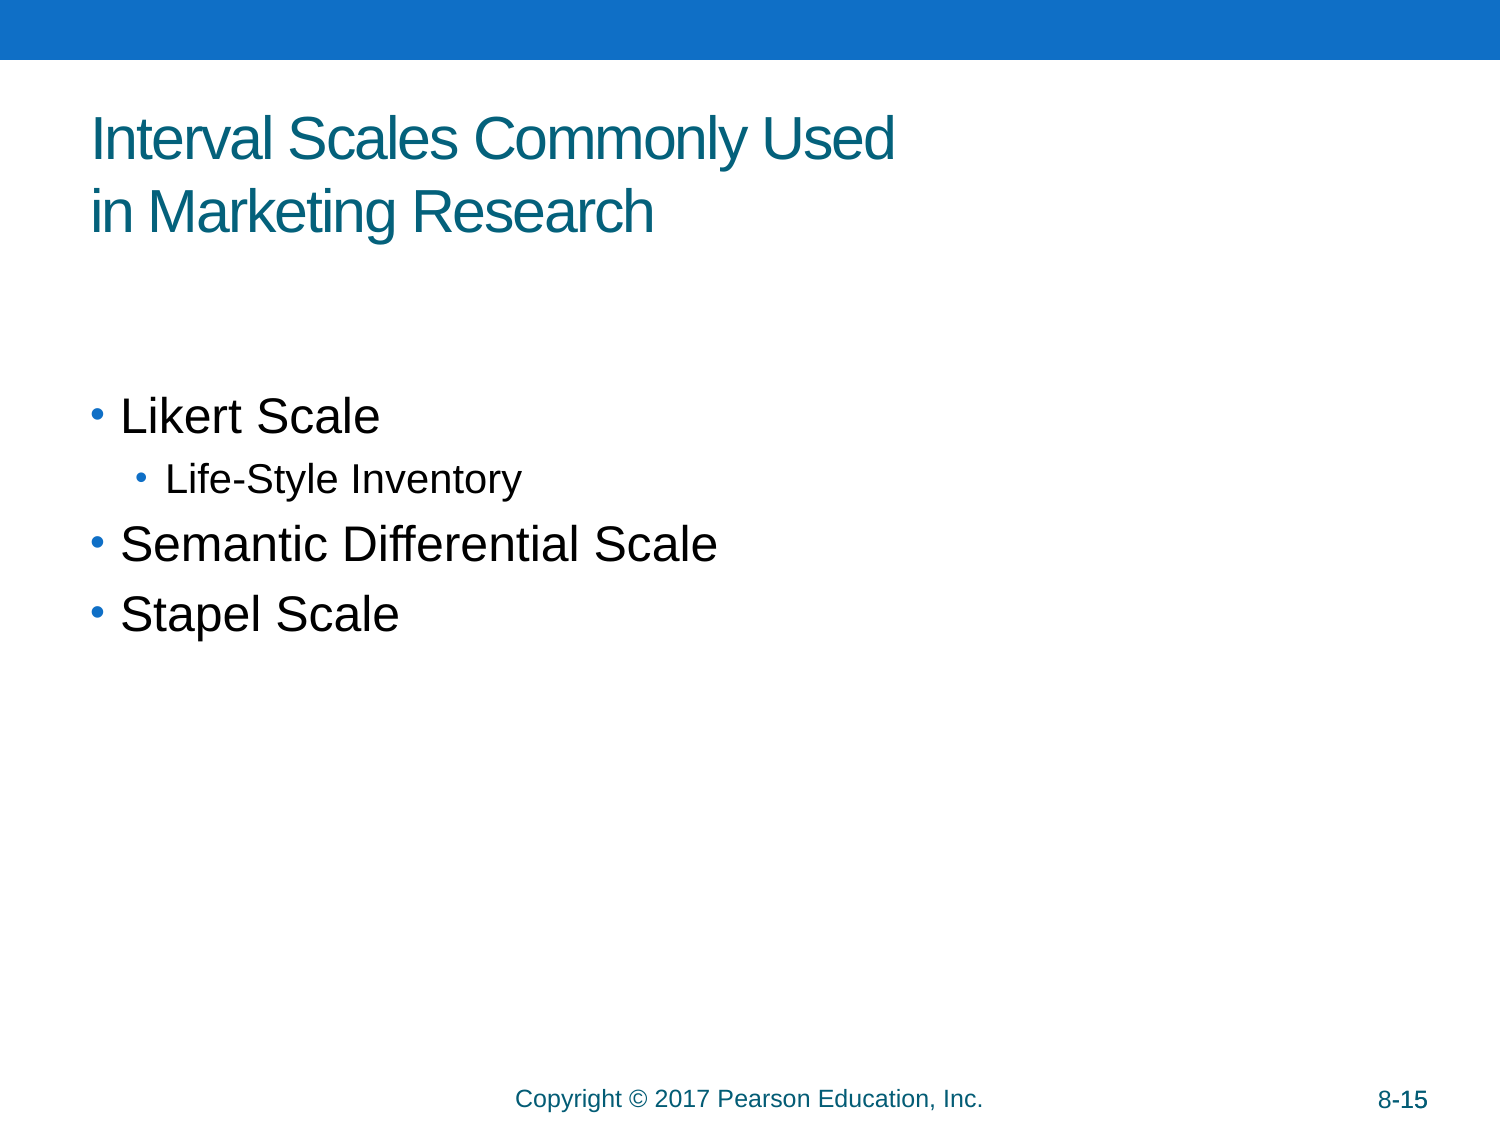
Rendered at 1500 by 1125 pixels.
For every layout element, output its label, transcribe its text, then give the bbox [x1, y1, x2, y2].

title Interval Scales Commonly Used in Marketing Research [75, 90, 1425, 253]
list Likert Scale Life-Style Inventory Semantic Differential Scale Stapel Scale [75, 376, 1425, 1125]
